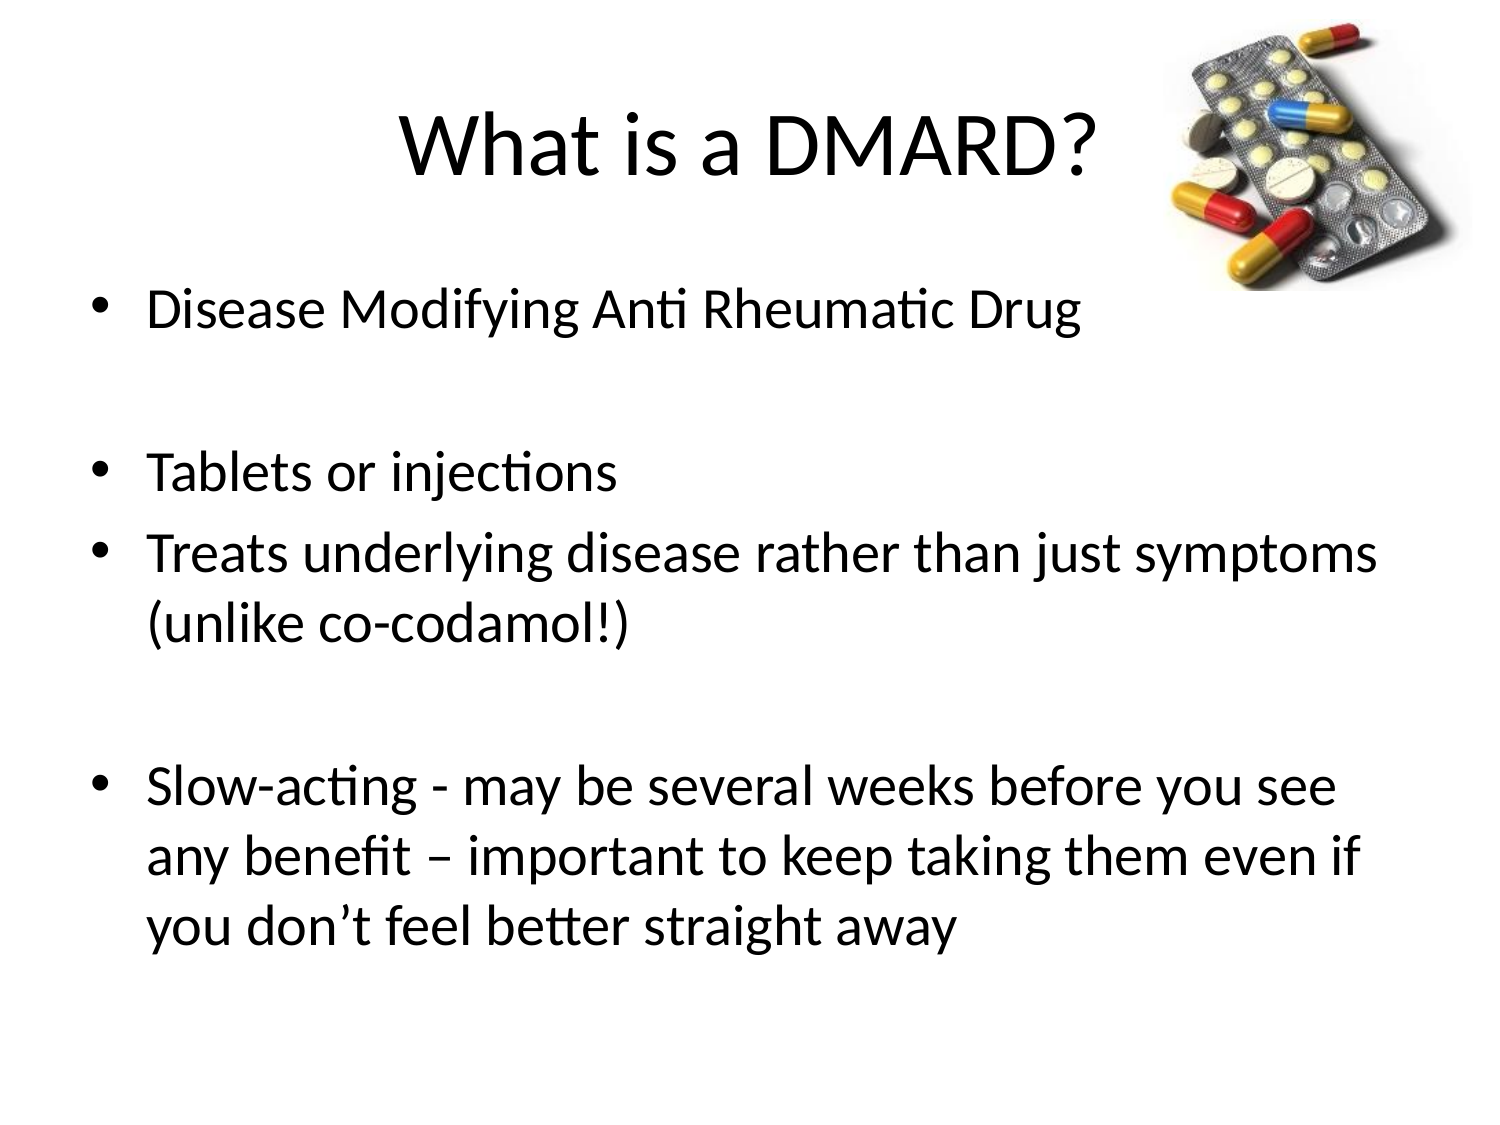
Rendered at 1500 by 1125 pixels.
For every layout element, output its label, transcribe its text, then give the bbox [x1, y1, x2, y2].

list Disease Modifying Anti Rheumatic Drug Tablets or injections Treats underlying disease rather than just symptoms (unlike co-codamol!) Slow-acting - may be several weeks before you see any benefit – important to keep taking them even if you don’t feel better straight away [75, 262, 1425, 1005]
title What is a DMARD? [75, 45, 1158, 233]
picture [1163, 18, 1473, 292]
